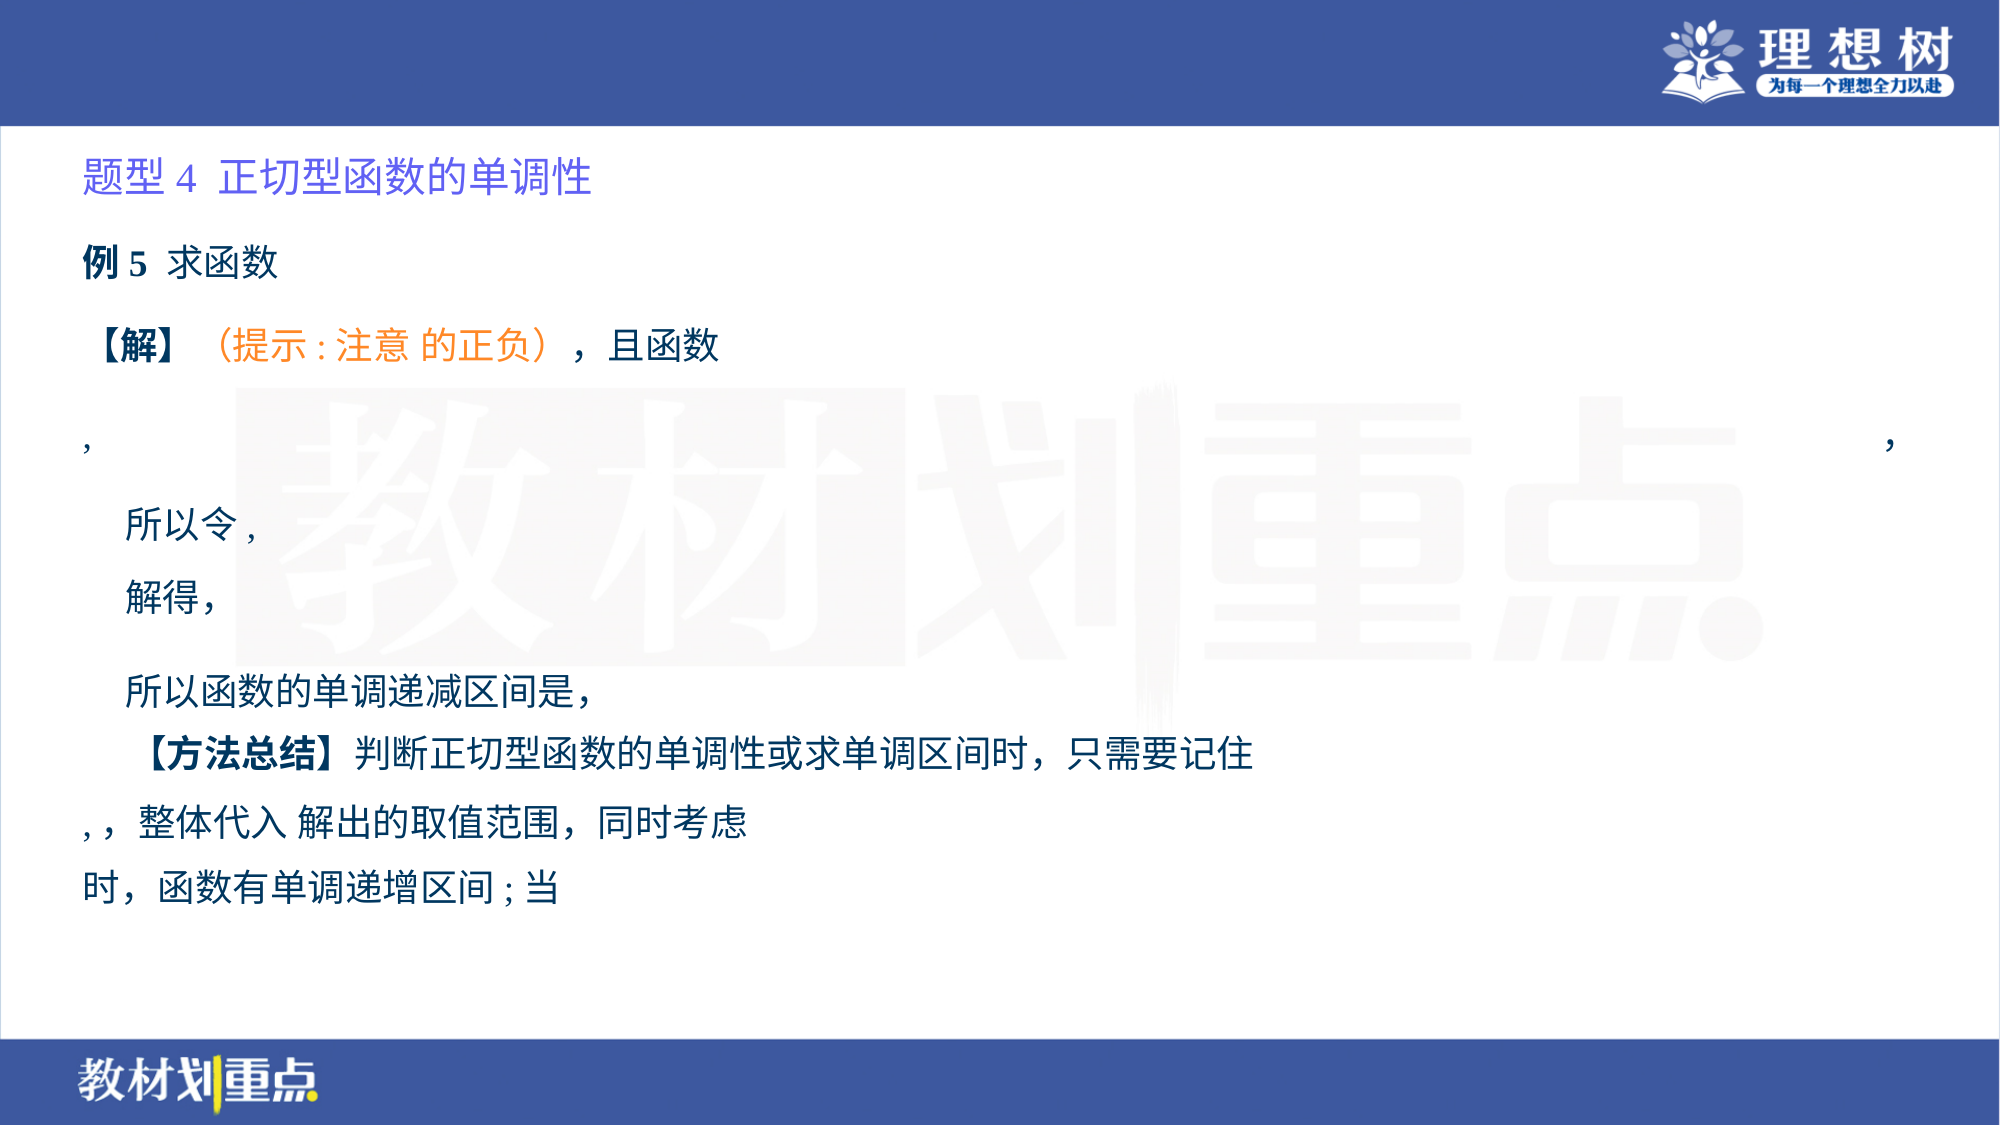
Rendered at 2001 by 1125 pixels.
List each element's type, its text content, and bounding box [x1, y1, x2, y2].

text_box 题型4 正切型函数的单调性 [82, 129, 1817, 264]
picture [0, 0, 2000, 1125]
